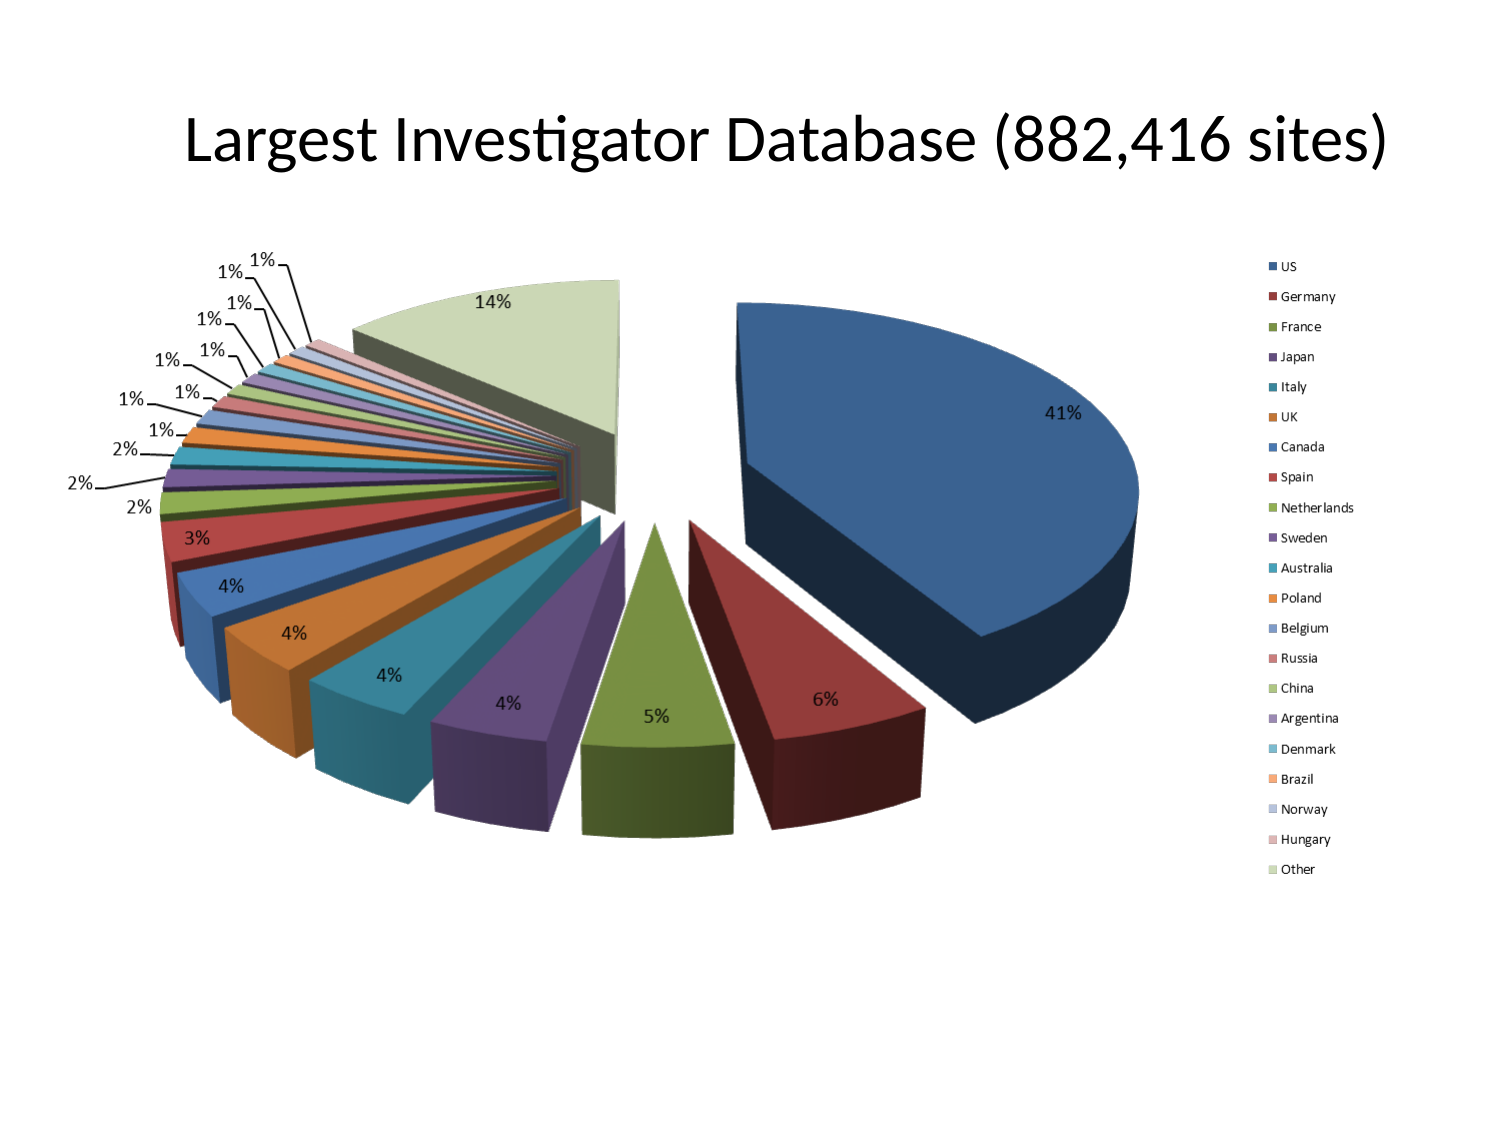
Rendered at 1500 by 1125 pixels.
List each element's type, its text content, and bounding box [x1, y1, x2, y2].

text_box Largest Investigator Database (882,416 sites) [169, 87, 1406, 183]
picture [46, 136, 1376, 1001]
